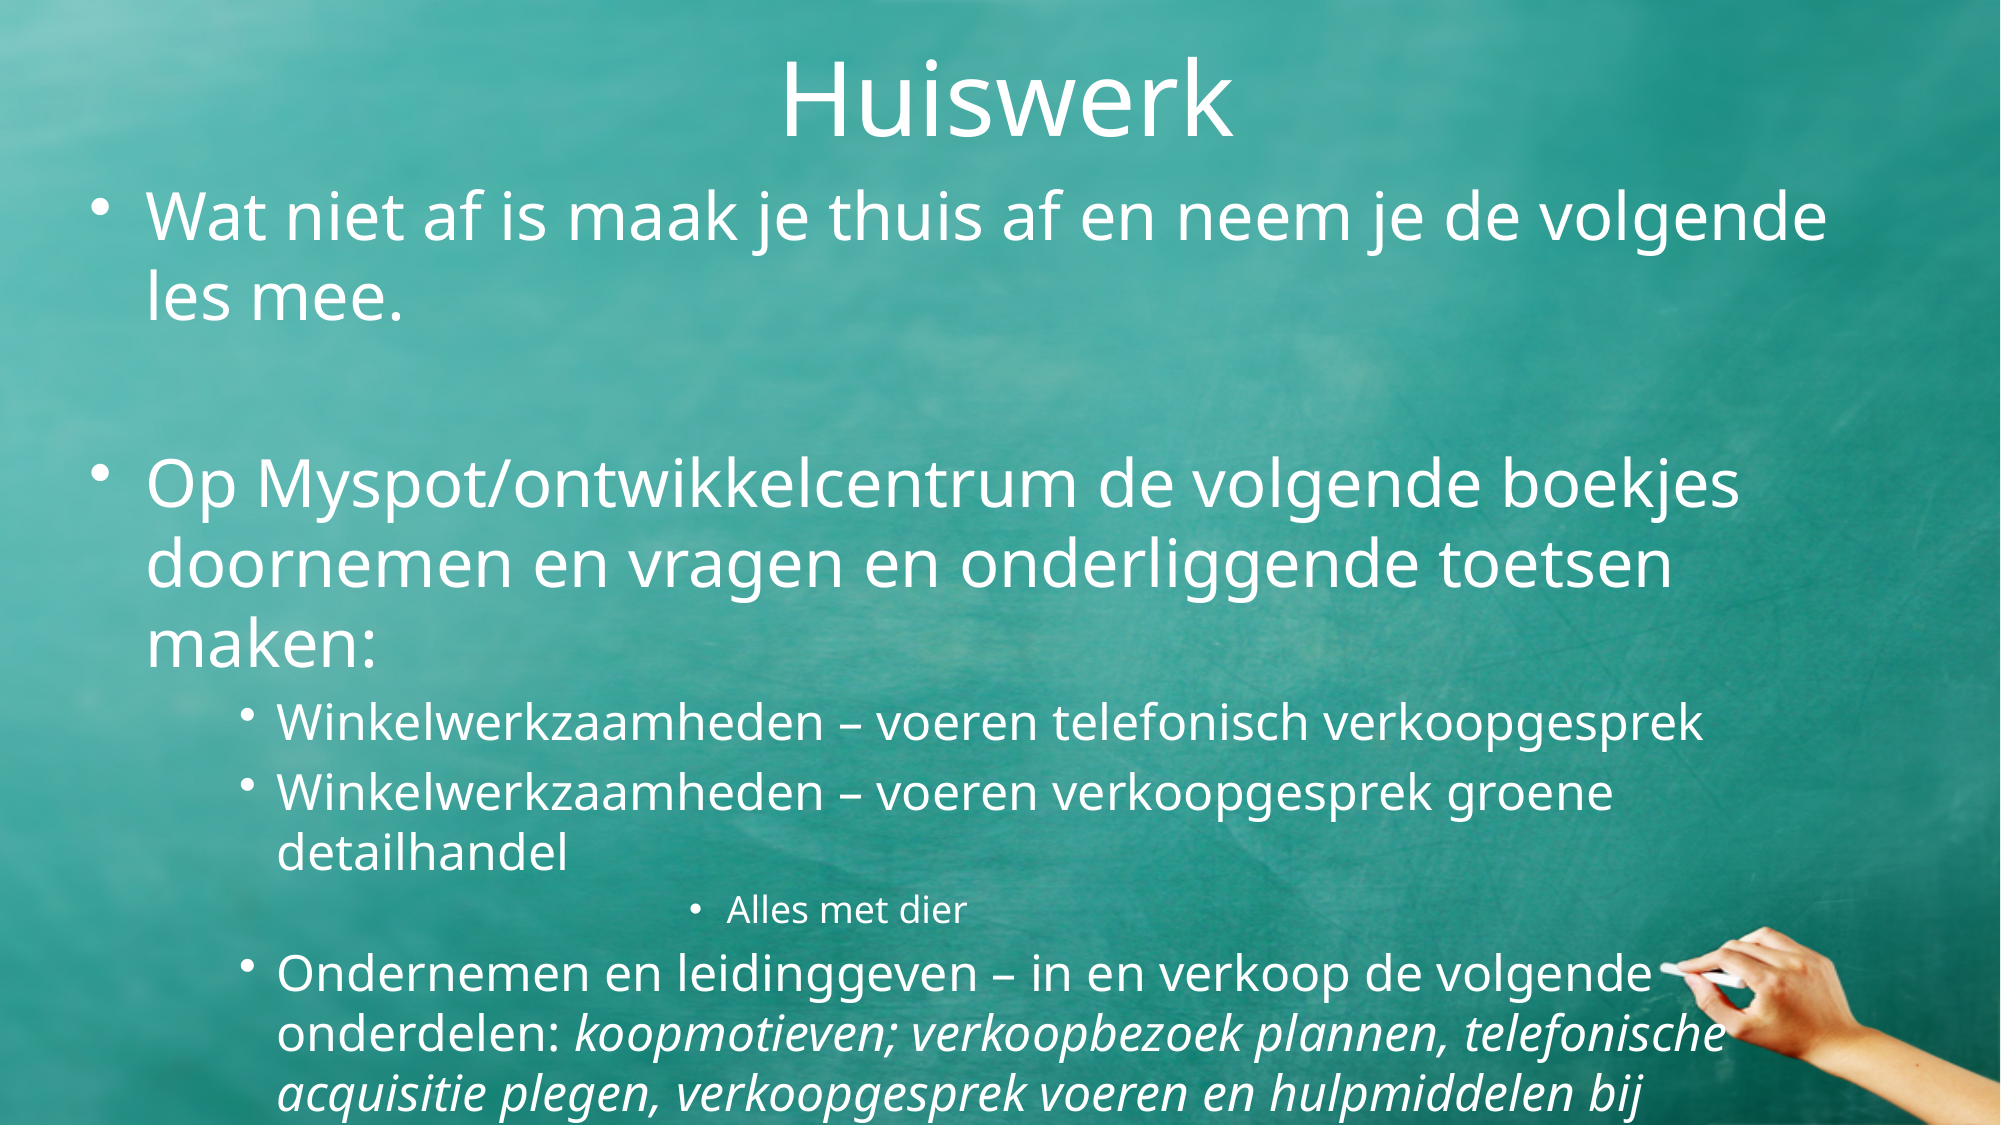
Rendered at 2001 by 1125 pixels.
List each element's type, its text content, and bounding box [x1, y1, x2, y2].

title Huiswerk [52, 35, 1961, 154]
list Wat niet af is maak je thuis af en neem je de volgende les mee. Op Myspot/ontwikkelcentrum de volgende boekjes doornemen en vragen en onderliggende toetsen maken: Winkelwerkzaamheden – voeren telefonisch verkoopgesprek Winkelwerkzaamheden – voeren verkoopgesprek groene detailhandel Alles met dier Ondernemen en leidinggeven – in en verkoop de volgende onderdelen: koopmotieven; verkoopbezoek plannen, telefonische acquisitie plegen, verkoopgesprek voeren en hulpmiddelen bij verkoopgesprek. [74, 166, 1871, 1078]
picture [0, 0, 2001, 1125]
